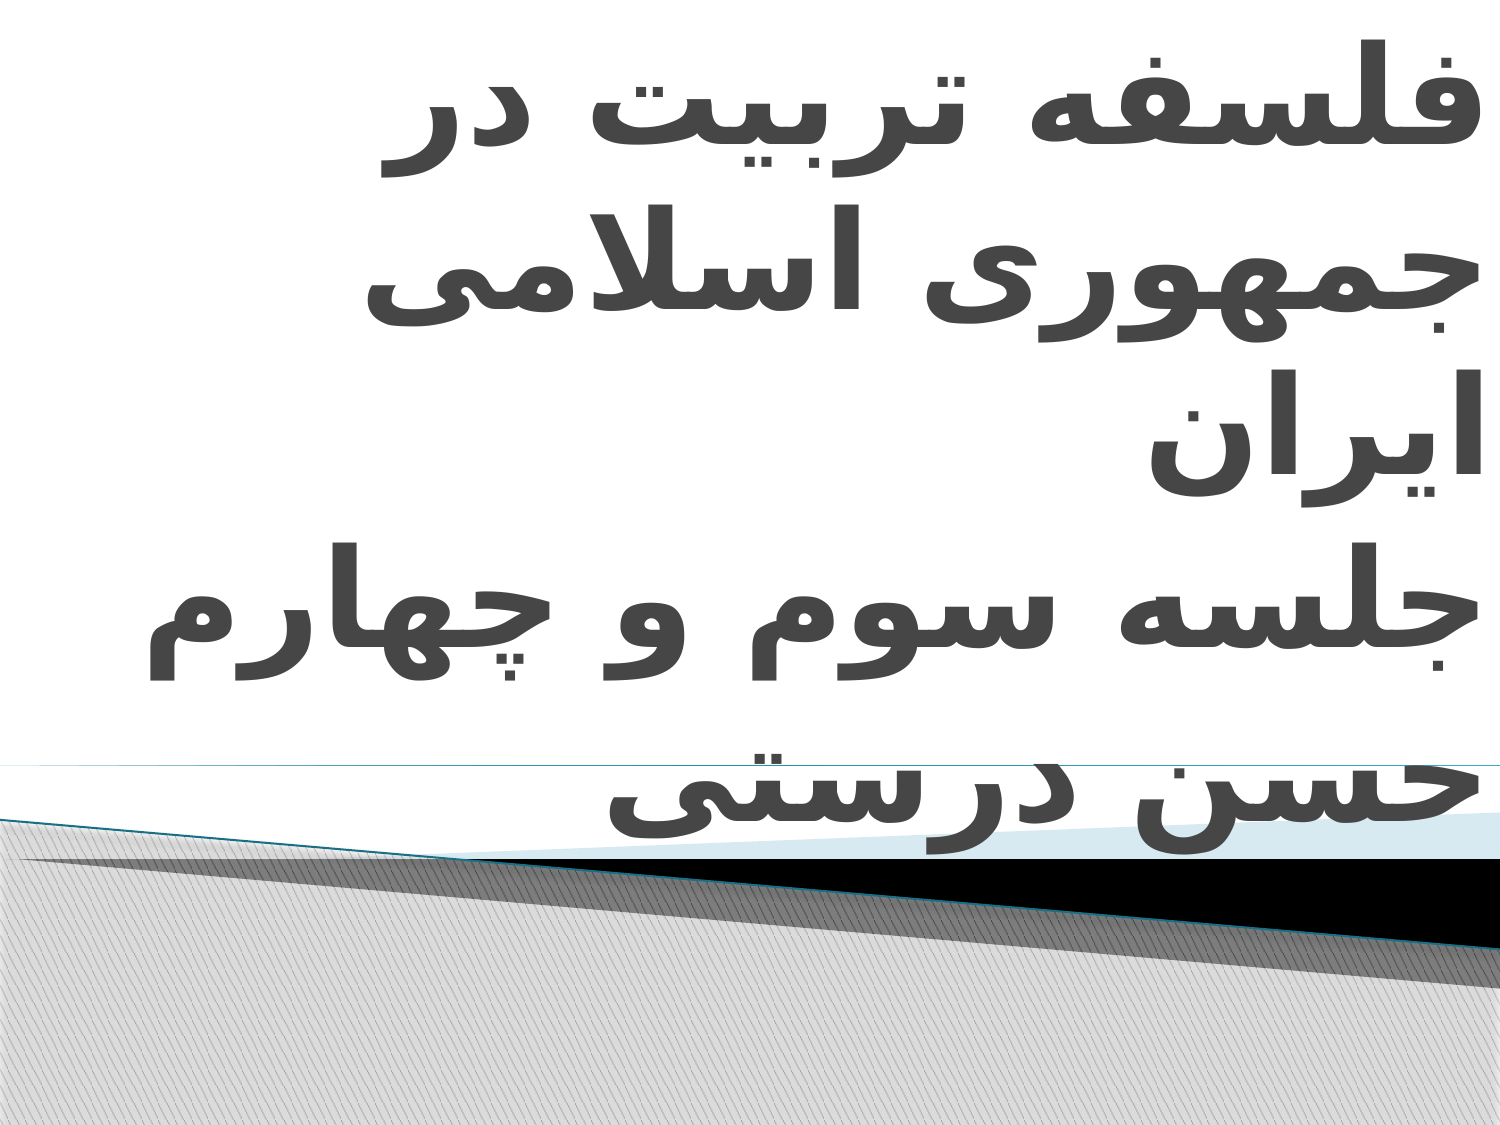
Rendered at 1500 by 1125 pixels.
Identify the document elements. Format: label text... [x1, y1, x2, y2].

subtitle فلسفه تربیت در جمهوری اسلامی ایران جلسه سوم و چهارم حسن درستی [0, 0, 1500, 1125]
